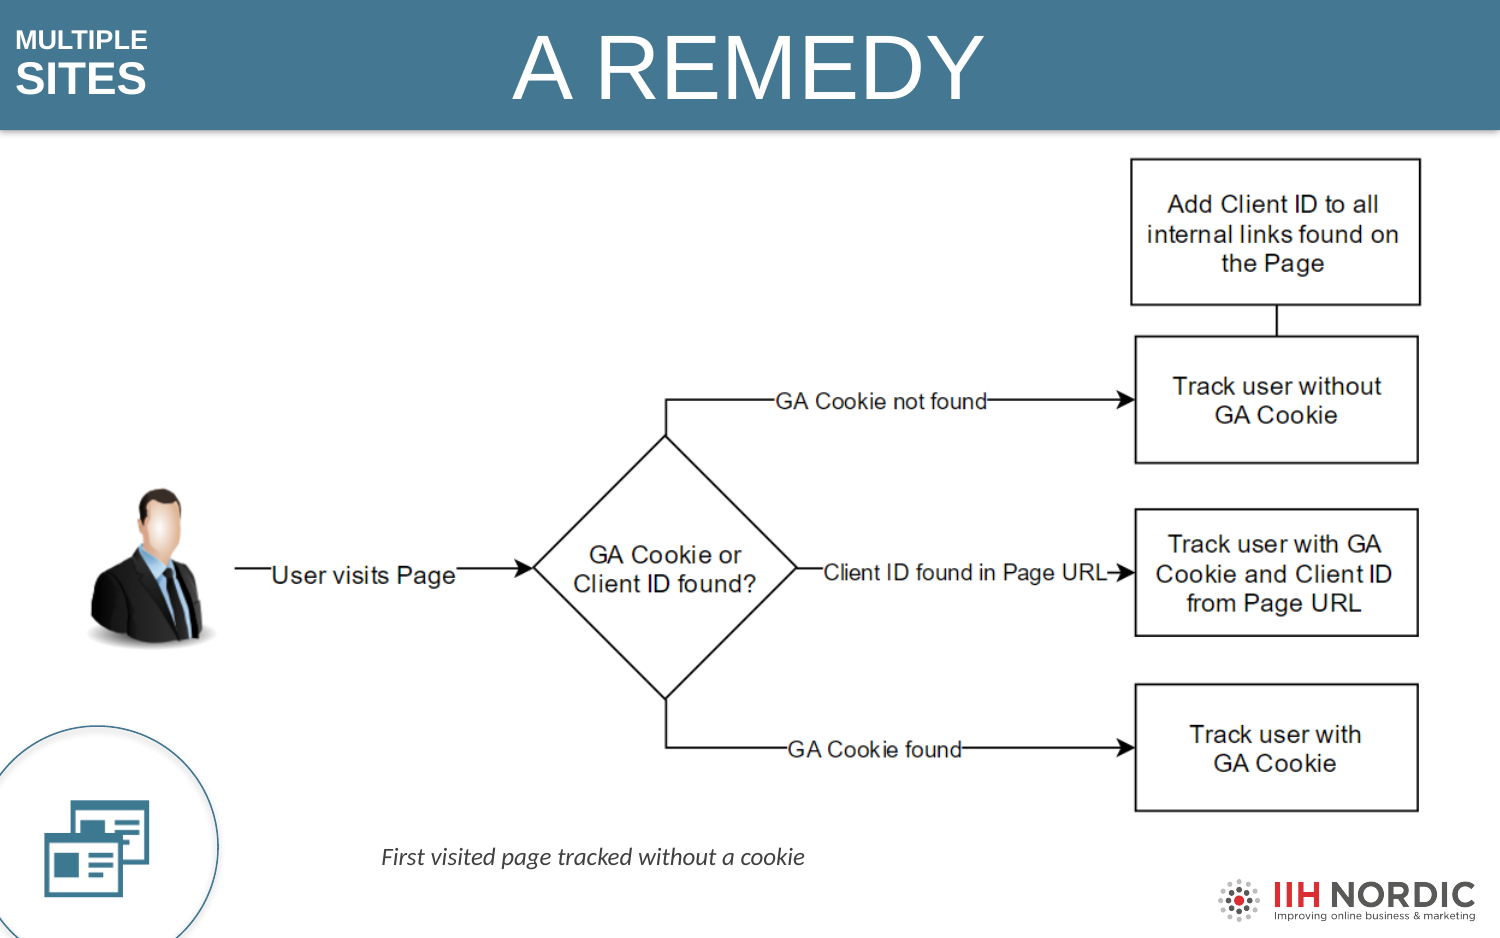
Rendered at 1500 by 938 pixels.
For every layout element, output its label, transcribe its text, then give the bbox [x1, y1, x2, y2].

picture [74, 149, 1432, 819]
title MULTIPLE SITES [0, 0, 1500, 131]
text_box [0, 725, 219, 938]
picture [1217, 879, 1476, 922]
text_box First visited page tracked without a cookie [366, 833, 1117, 878]
